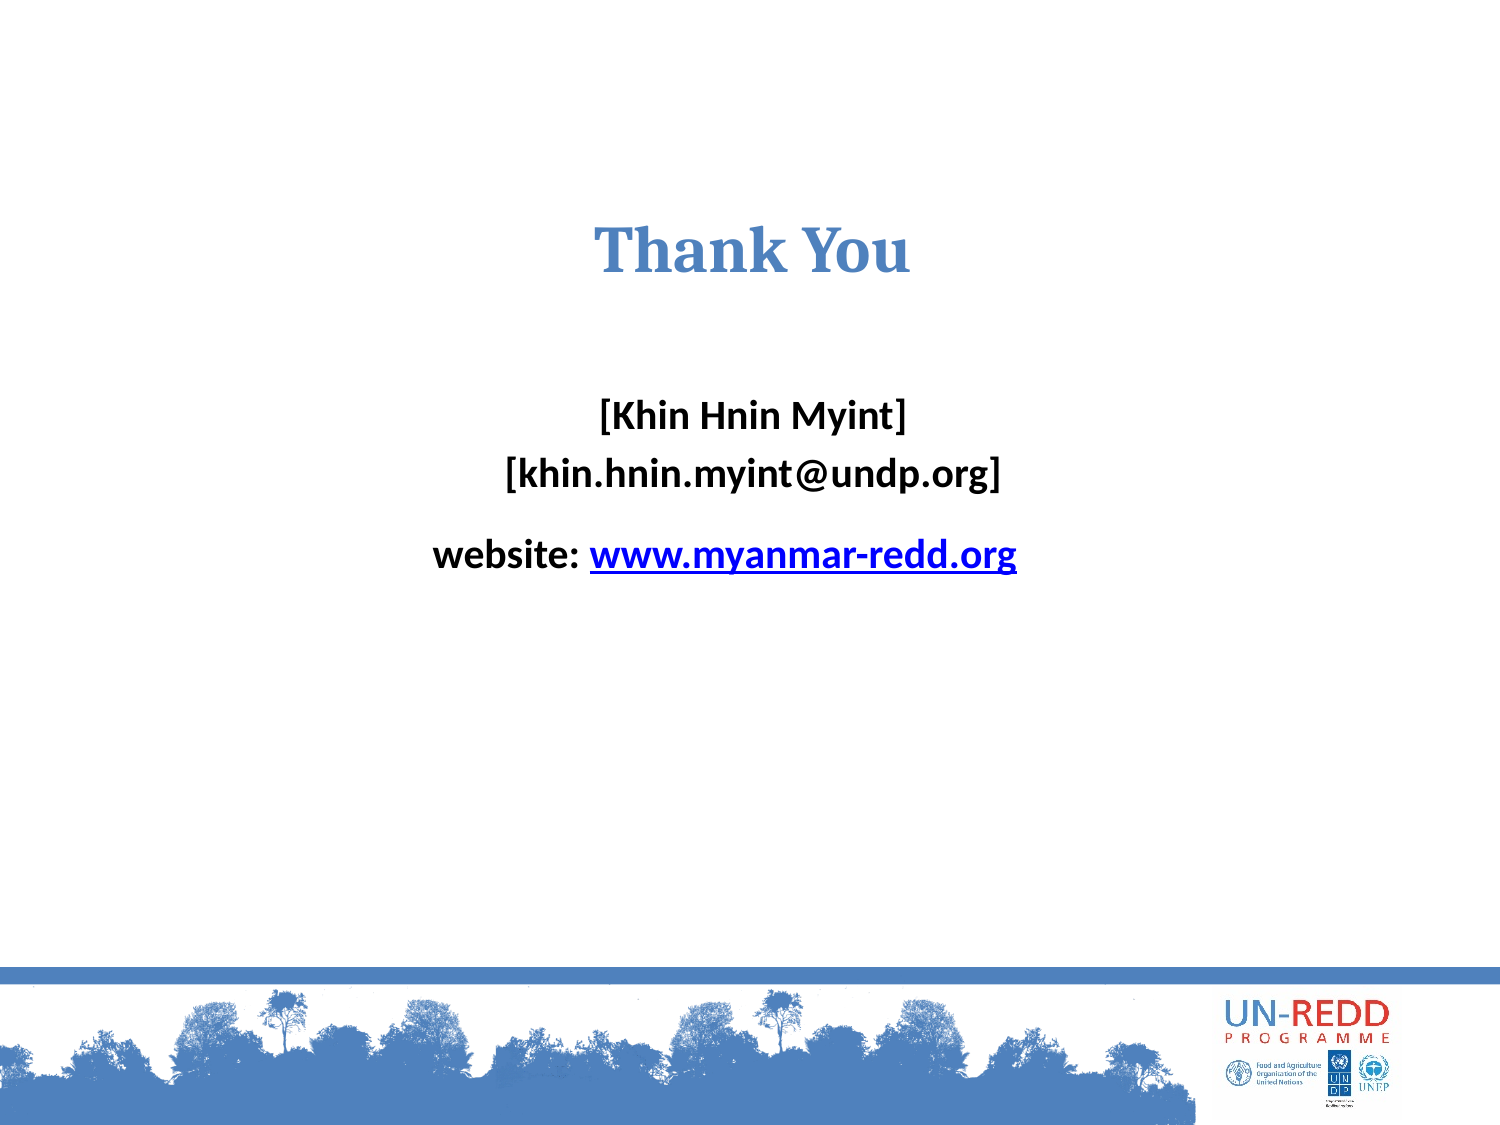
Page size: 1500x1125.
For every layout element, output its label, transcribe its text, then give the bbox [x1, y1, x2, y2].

picture [0, 975, 1196, 1125]
text_box website: www.myanmar-redd.org [417, 519, 1042, 584]
picture [1212, 986, 1402, 1120]
text_box Thank You [Khin Hnin Myint] [khin.hnin.myint@undp.org] [3, 125, 1500, 825]
